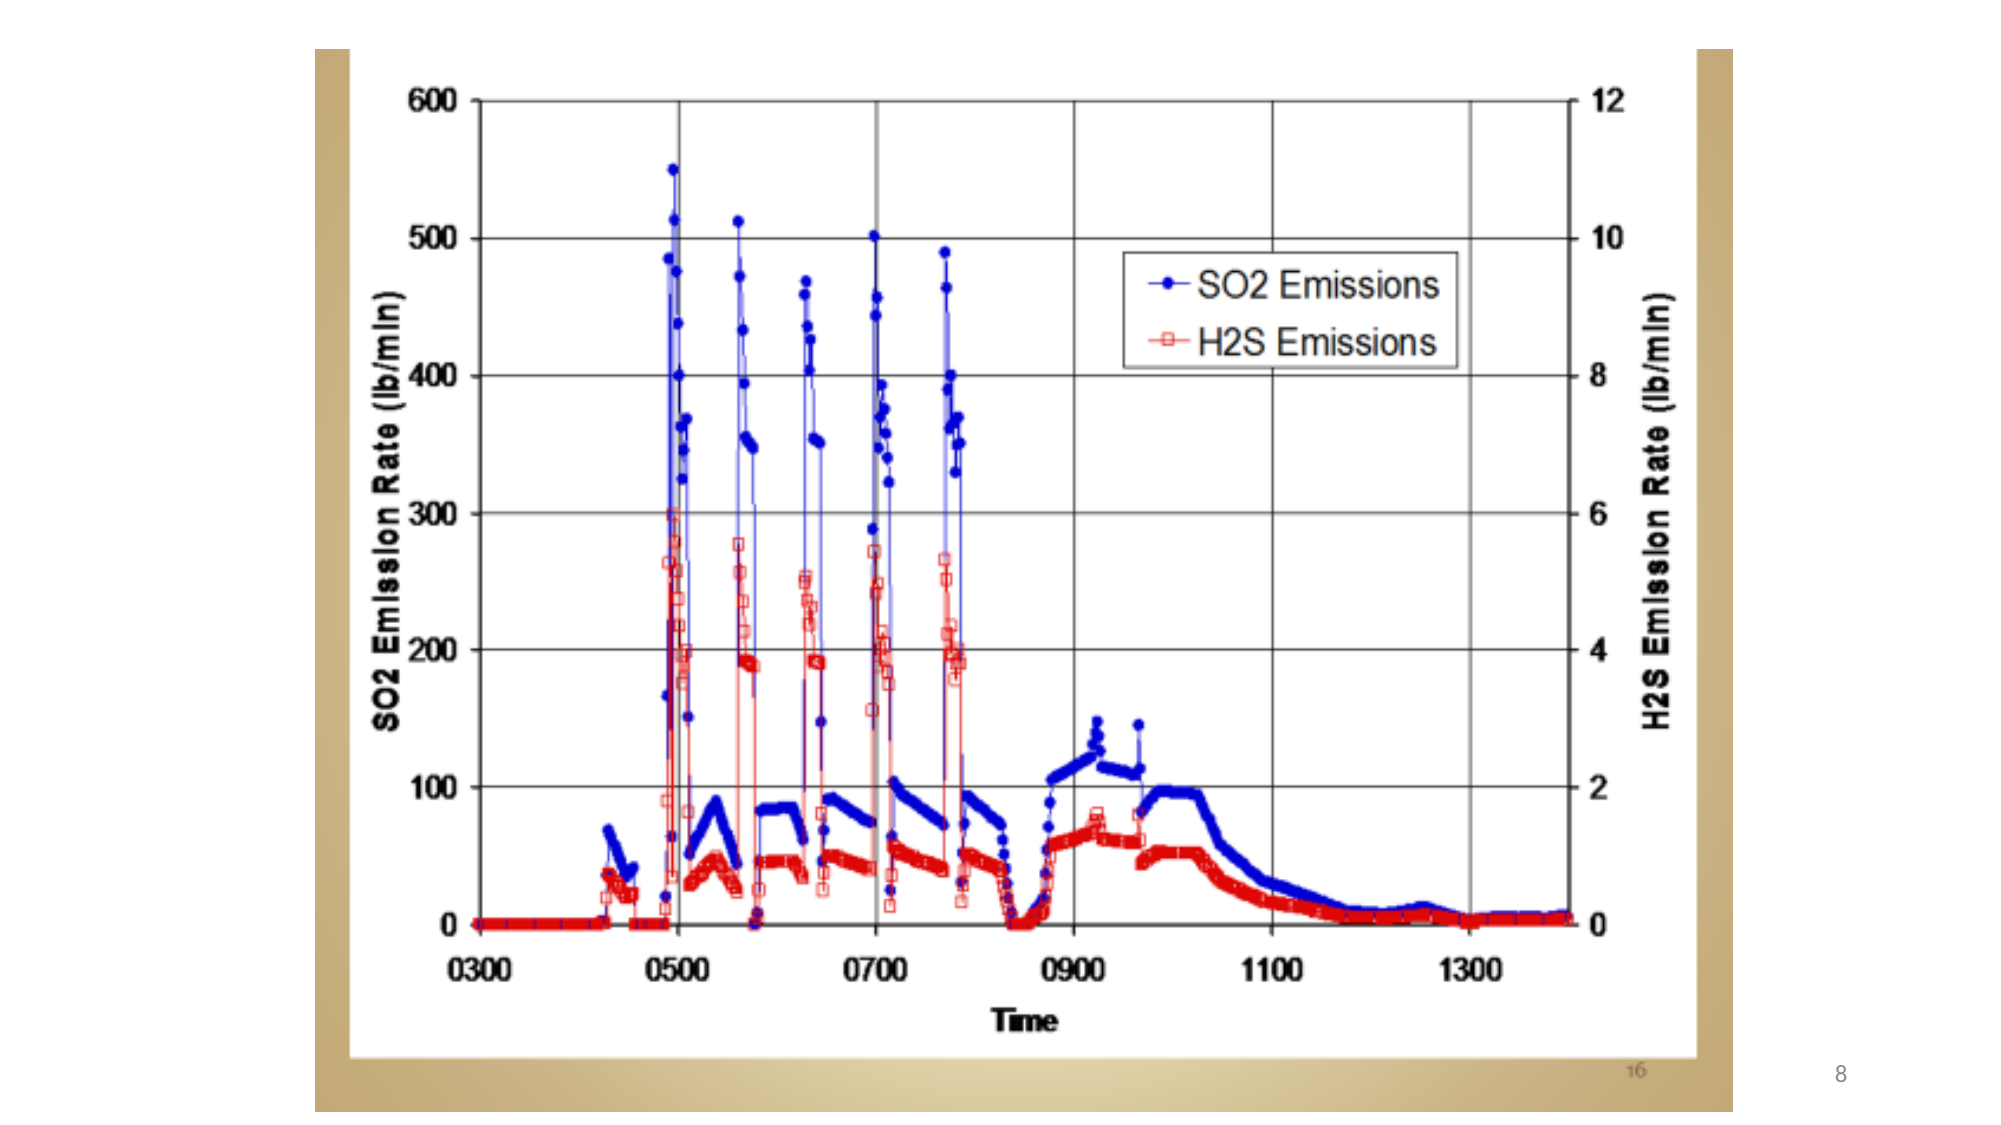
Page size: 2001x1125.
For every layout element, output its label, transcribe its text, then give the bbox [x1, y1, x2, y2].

slide_number 8 [1733, 1042, 1863, 1103]
picture [315, 49, 1733, 1112]
